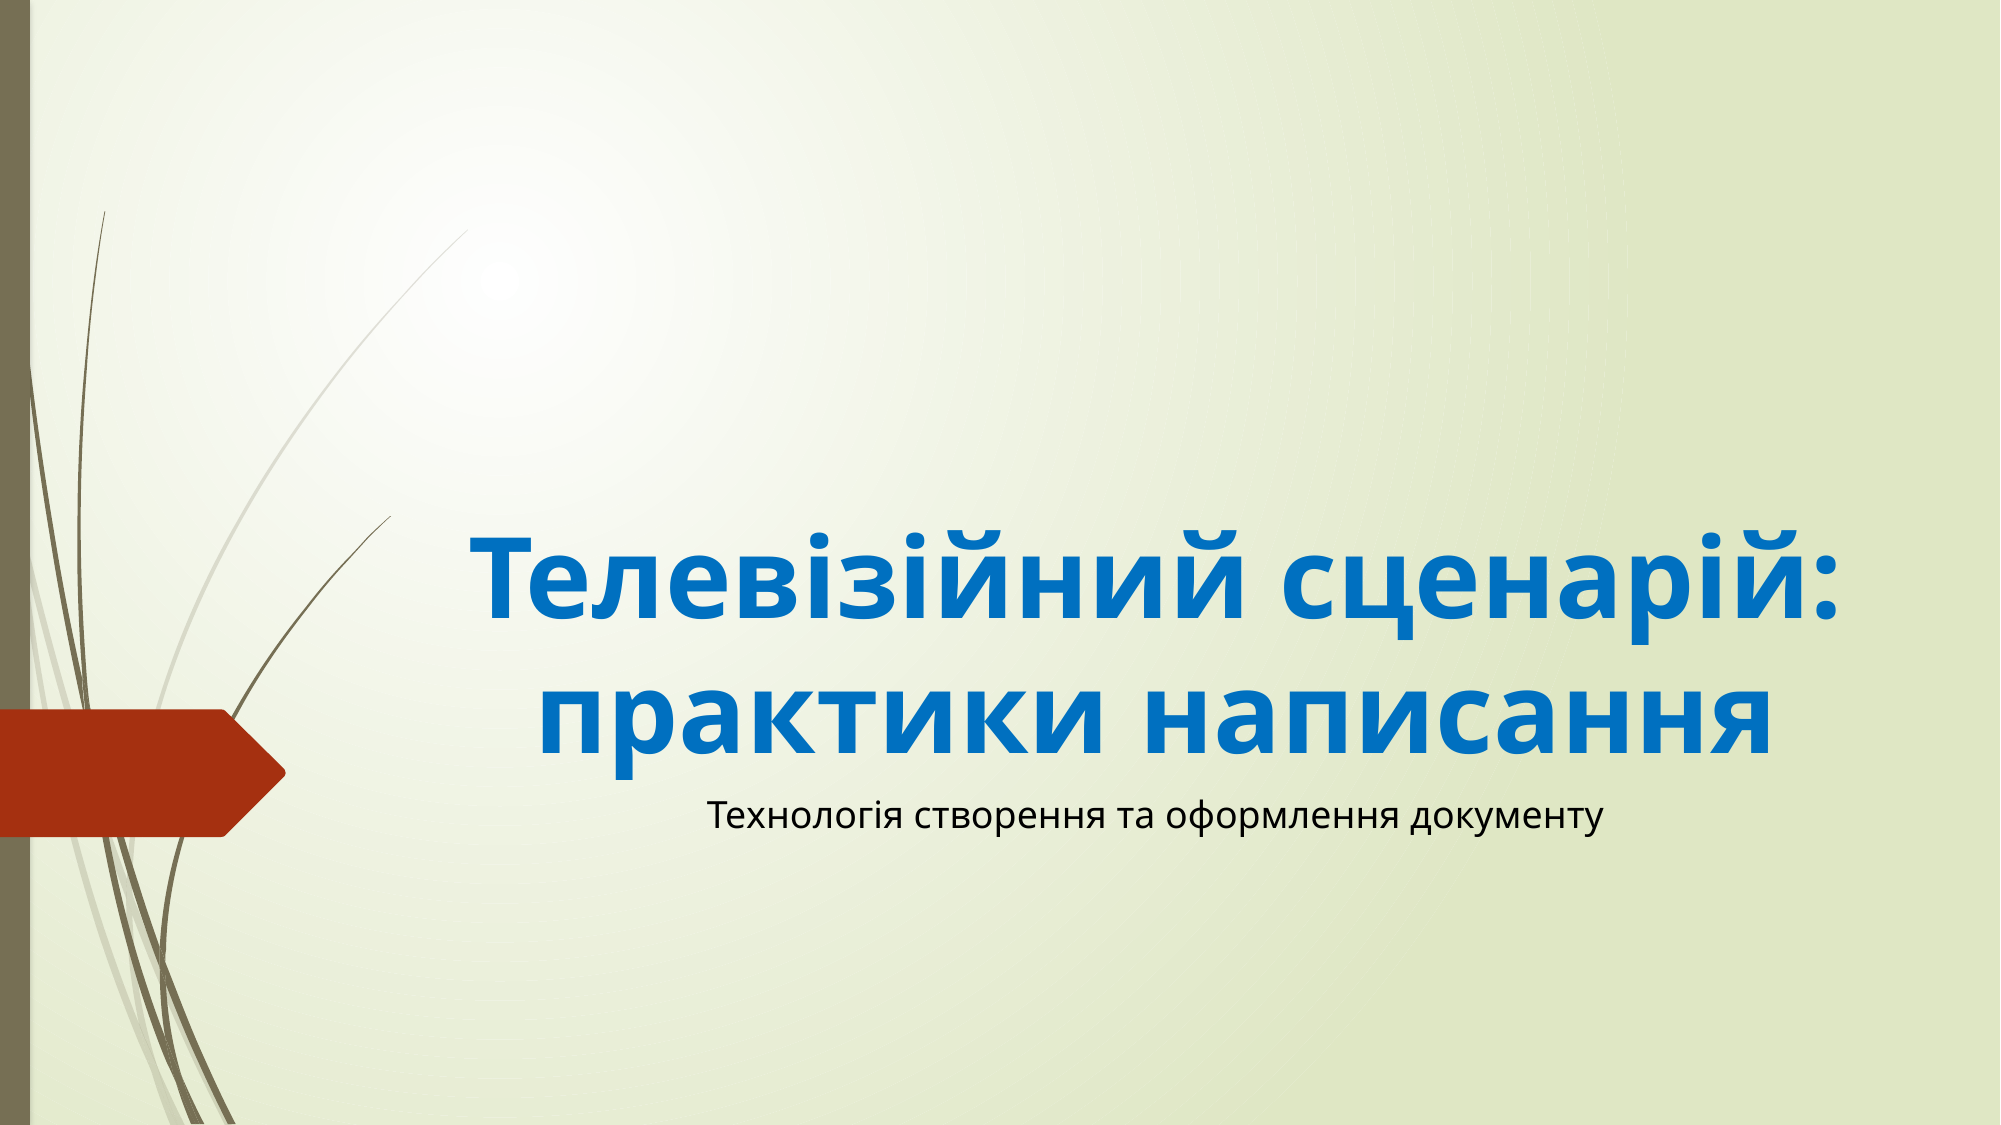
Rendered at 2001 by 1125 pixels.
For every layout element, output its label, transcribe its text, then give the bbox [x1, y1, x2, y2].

title Телевізійний сценарій: практики написання [424, 412, 1888, 783]
subtitle Технологія створення та оформлення документу [424, 783, 1888, 969]
